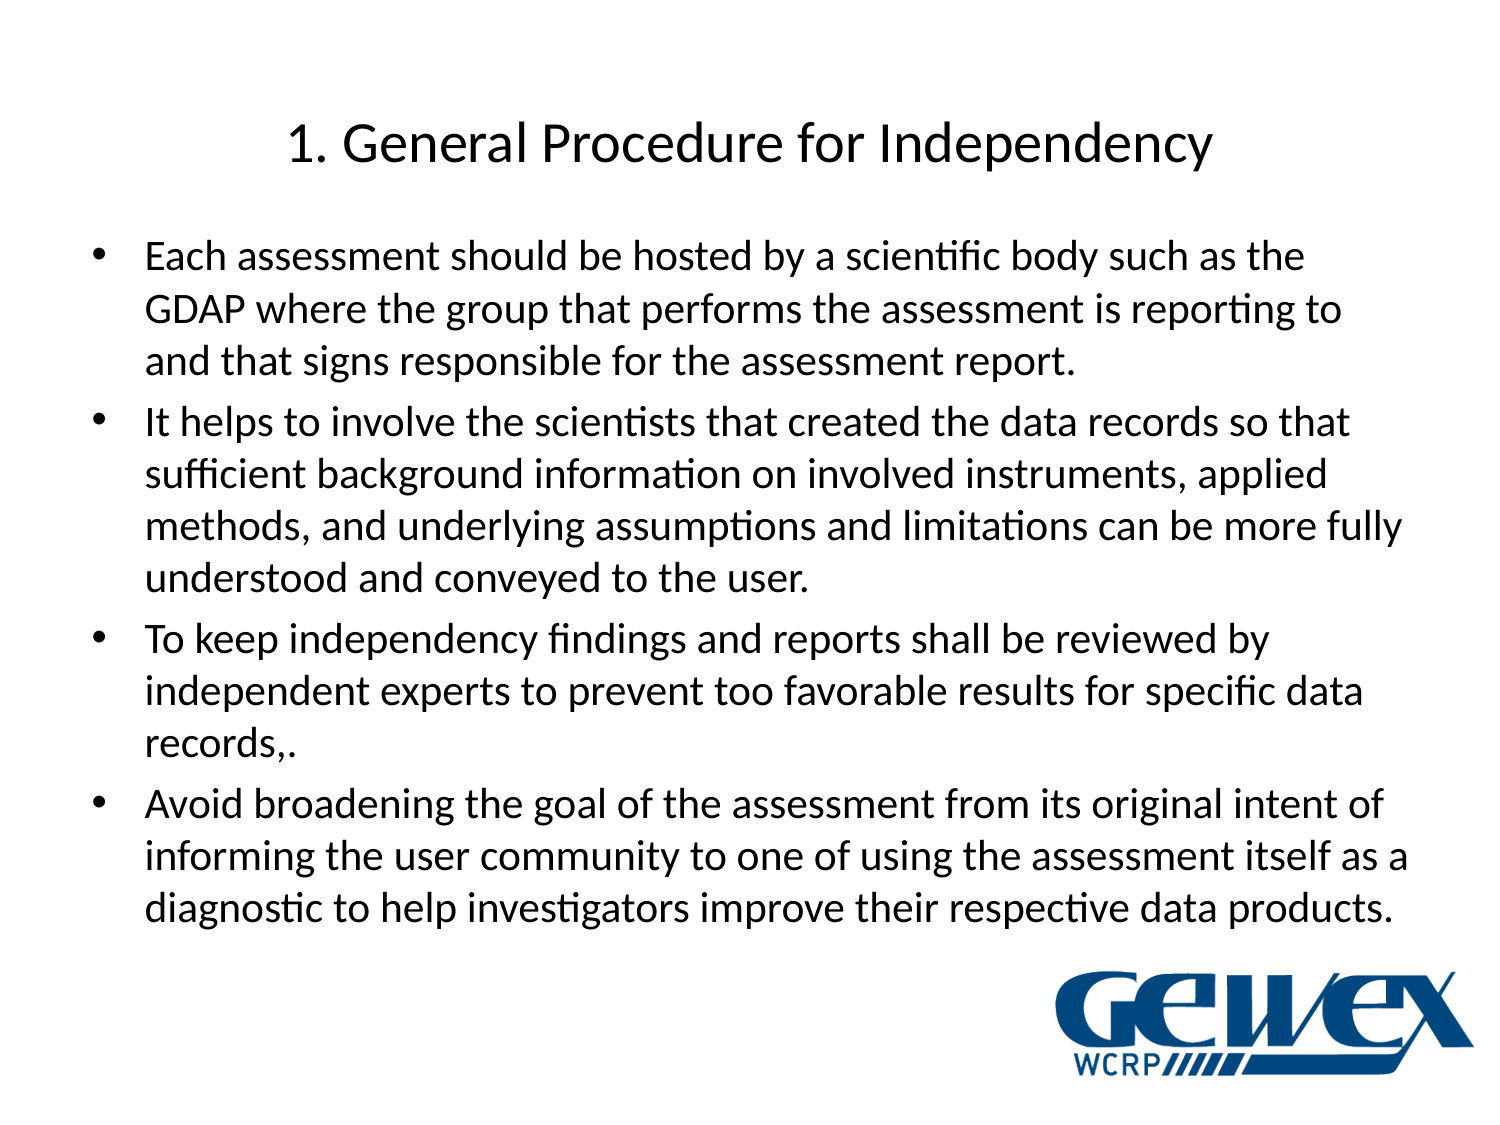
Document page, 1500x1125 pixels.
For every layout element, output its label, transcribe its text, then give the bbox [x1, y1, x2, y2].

picture [1027, 939, 1500, 1125]
title 1. General Procedure for Independency [75, 45, 1425, 233]
list Each assessment should be hosted by a scientific body such as the GDAP where the group that performs the assessment is reporting to and that signs responsible for the assessment report. It helps to involve the scientists that created the data records so that sufficient background information on involved instruments, applied methods, and underlying assumptions and limitations can be more fully understood and conveyed to the user. To keep independency findings and reports shall be reviewed by independent experts to prevent too favorable results for specific data records,. Avoid broadening the goal of the assessment from its original intent of informing the user community to one of using the assessment itself as a diagnostic to help investigators improve their respective data products. [76, 219, 1427, 963]
